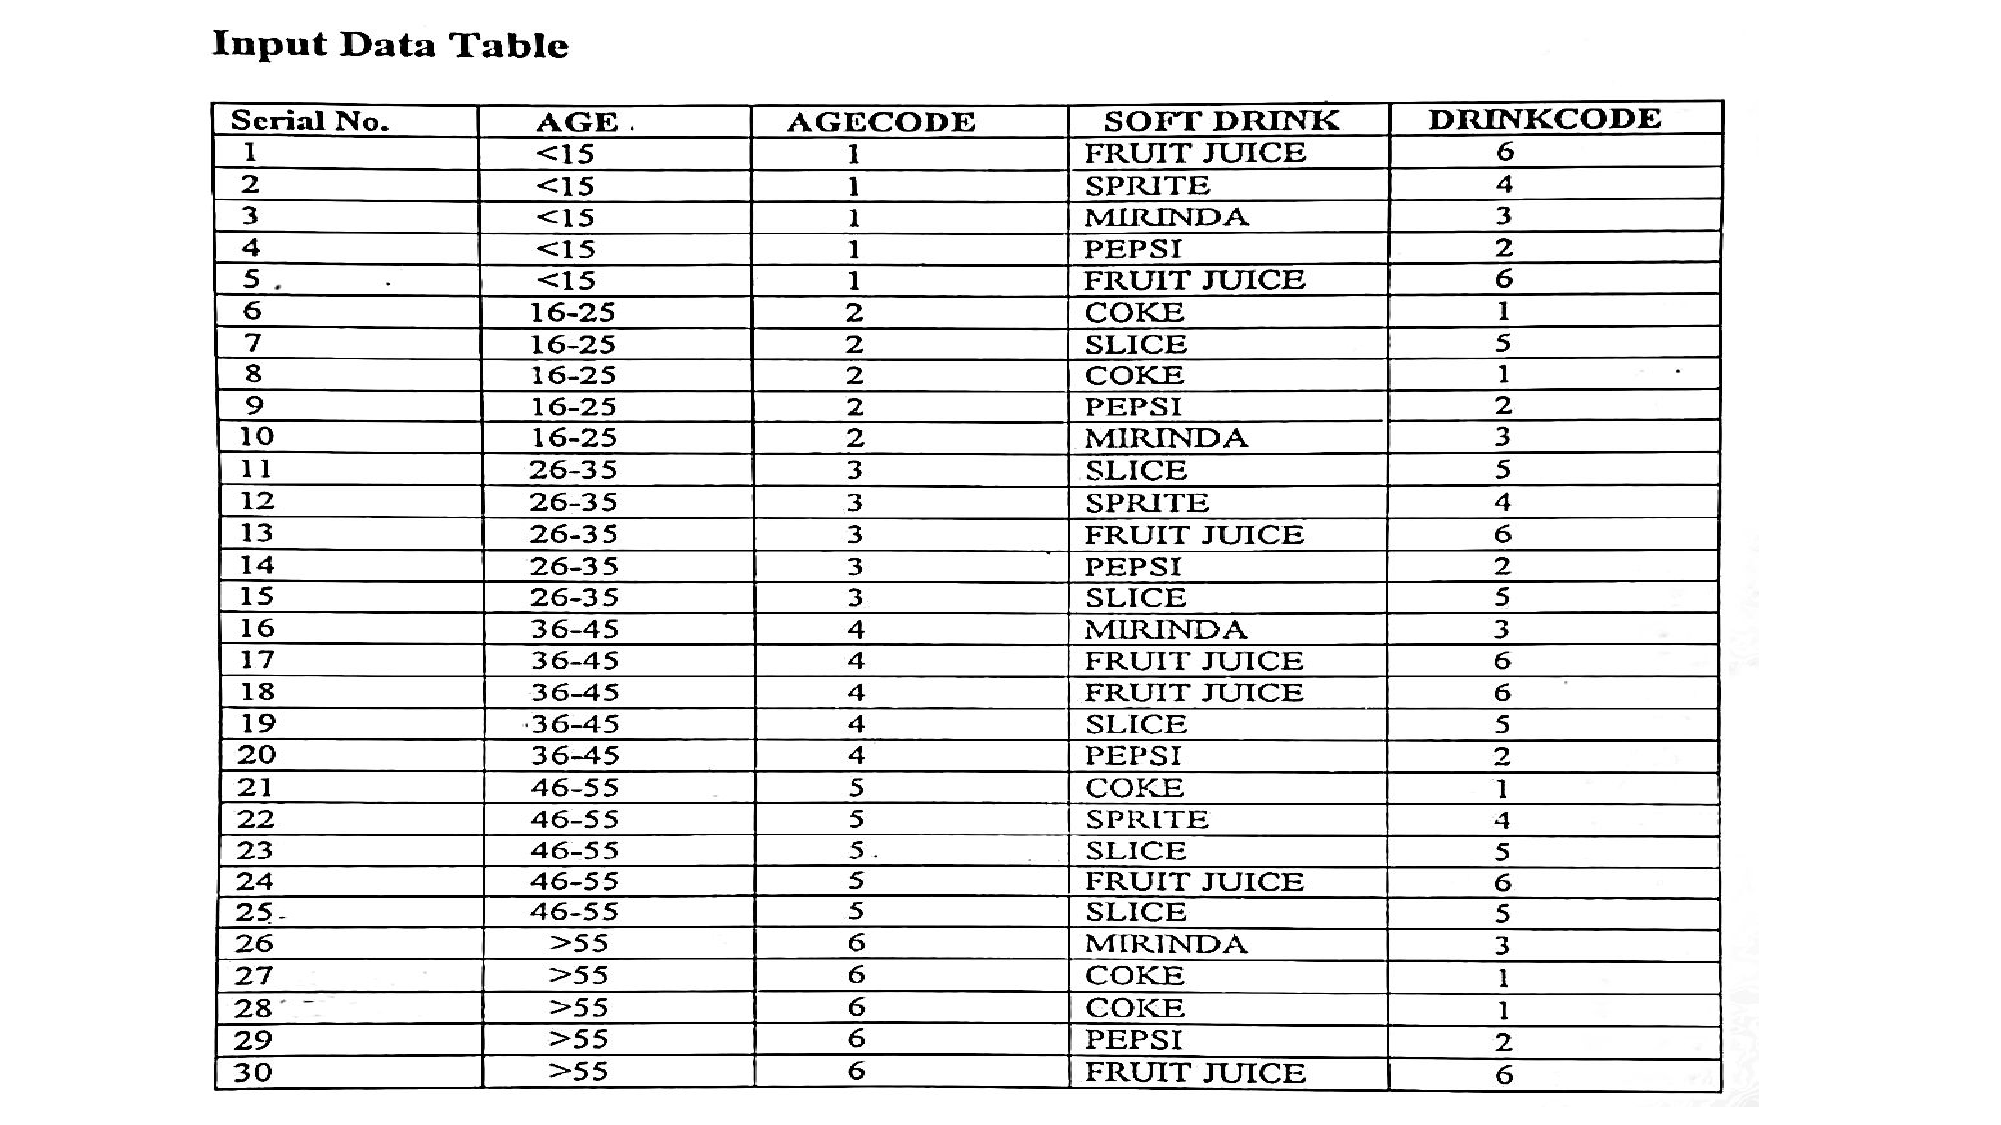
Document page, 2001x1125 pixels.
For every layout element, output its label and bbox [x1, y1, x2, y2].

picture [204, 18, 1759, 1107]
